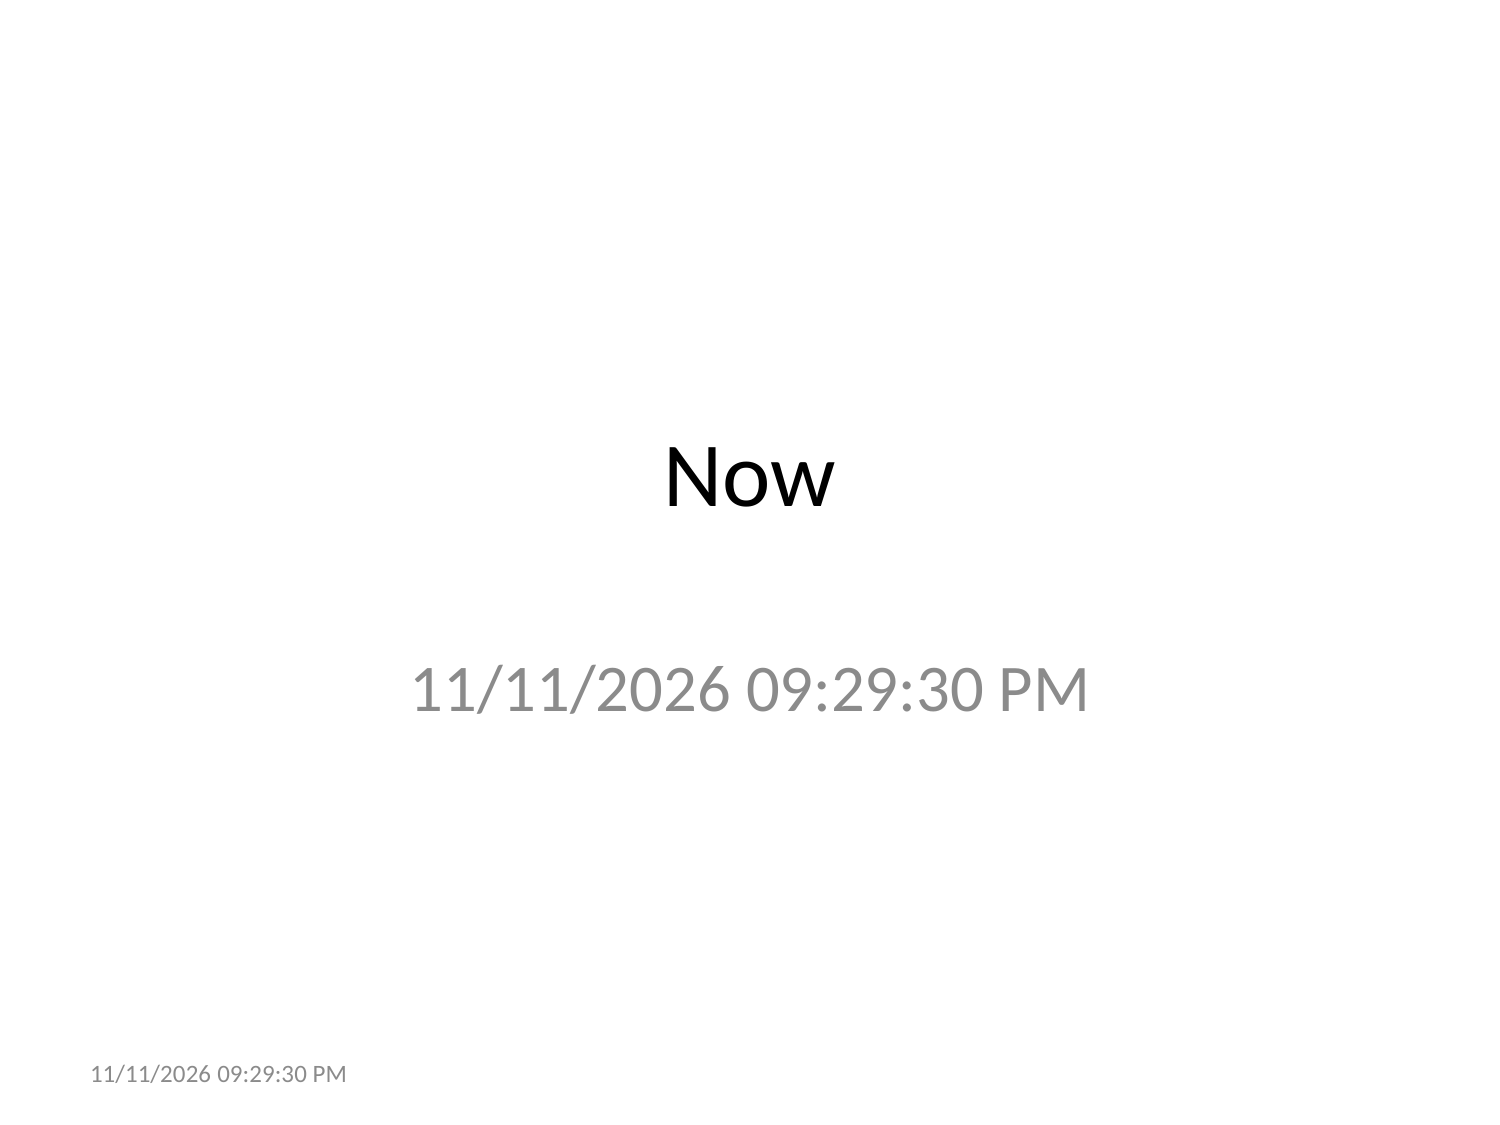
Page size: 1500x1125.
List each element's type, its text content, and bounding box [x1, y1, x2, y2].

title Now [112, 349, 1388, 591]
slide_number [75, 1042, 425, 1103]
subtitle 2011-12-19 10:20:04 AM [225, 637, 1275, 925]
